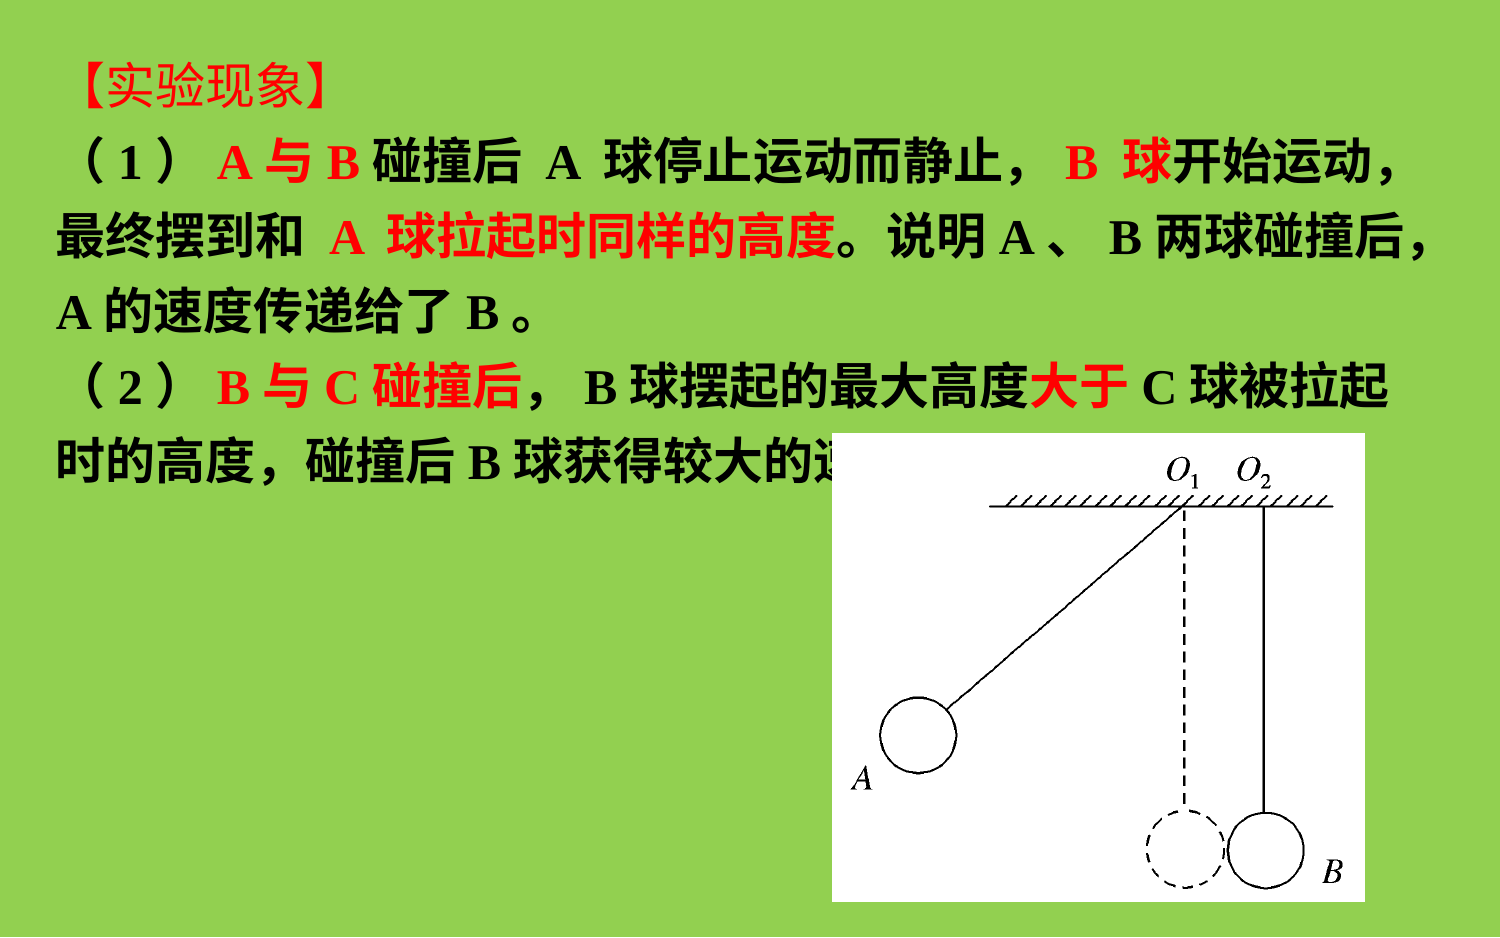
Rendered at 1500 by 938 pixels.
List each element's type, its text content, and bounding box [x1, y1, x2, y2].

text_box 【实验现象】 （1）A与B碰撞后 A 球停止运动而静止，B 球开始运动，最终摆到和 A 球拉起时同样的高度。说明A、B两球碰撞后，A的速度传递给了B。 （2）B与C碰撞后，B球摆起的最大高度大于C球被拉起时的高度，碰撞后B球获得较大的速度。 [41, 31, 1434, 572]
picture [832, 433, 1366, 902]
